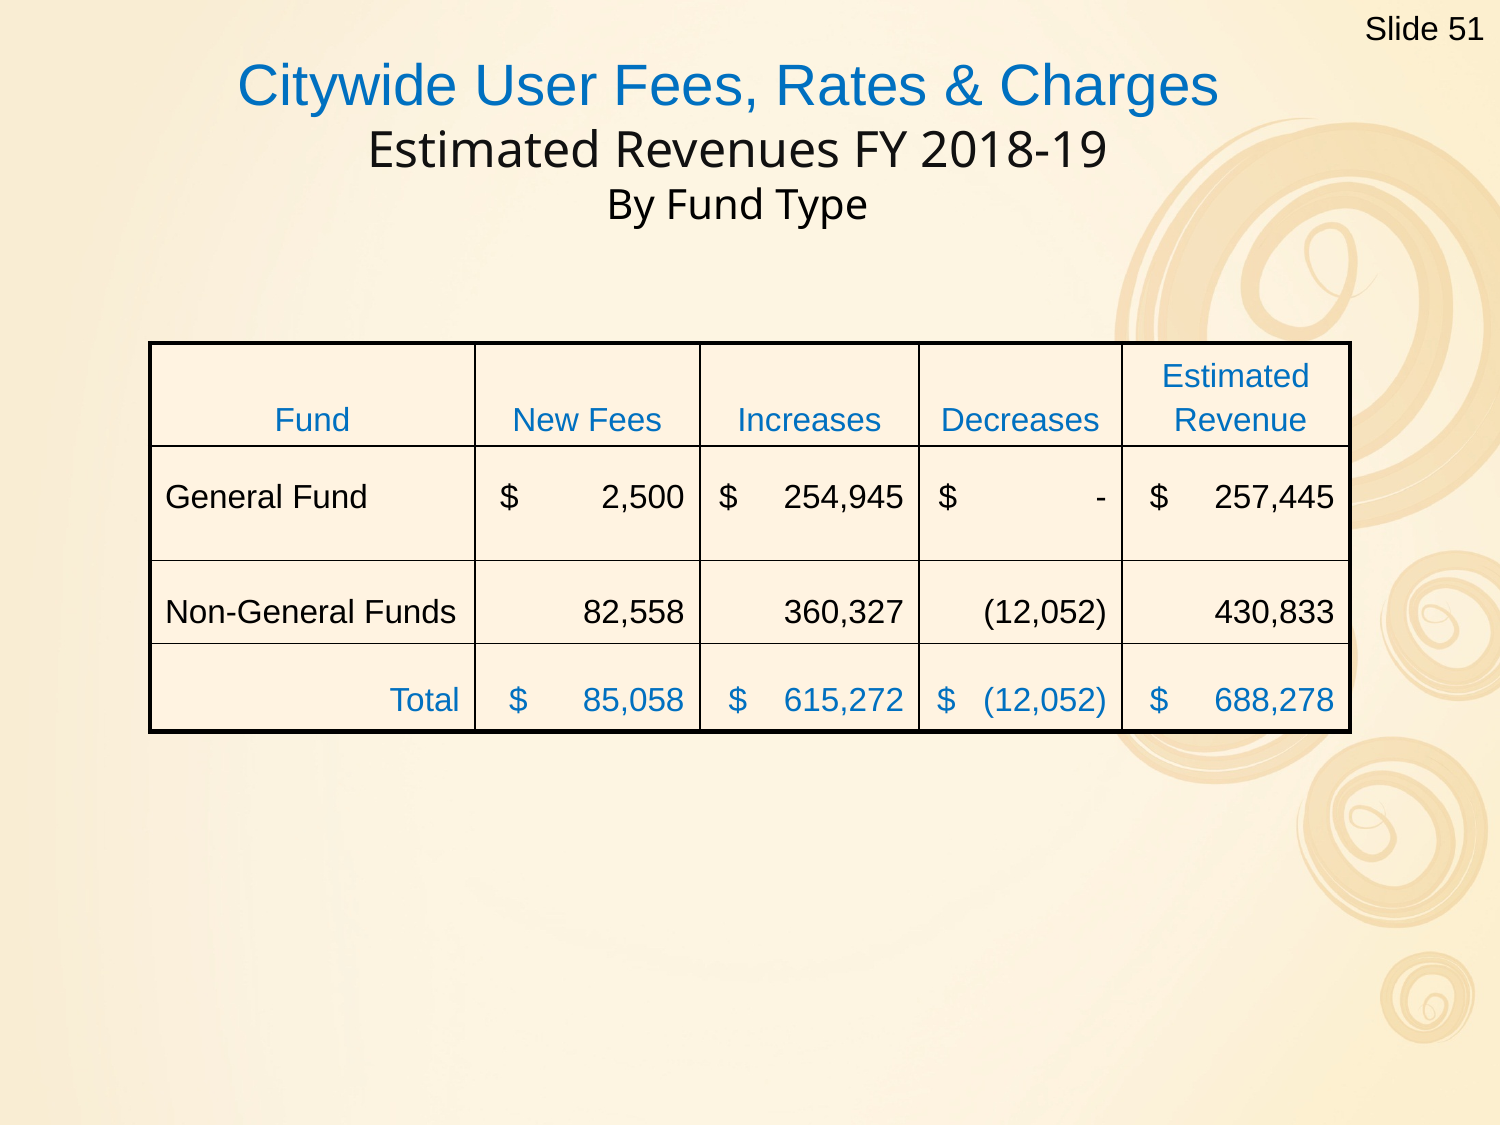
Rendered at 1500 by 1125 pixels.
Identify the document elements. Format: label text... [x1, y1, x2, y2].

slide_number Slide 51 [1149, 0, 1500, 75]
table_cell $ 257,445 [1123, 447, 1348, 560]
table_header New Fees [476, 345, 699, 445]
table_cell $ 85,058 [476, 644, 699, 729]
table_cell $ 688,278 [1123, 644, 1348, 729]
table_cell $ (12,052) [920, 644, 1121, 729]
table_header Estimated Revenue [1123, 345, 1348, 445]
table_cell $ 254,945 [701, 447, 918, 560]
table_cell Non-General Funds [152, 561, 474, 643]
table_cell $ 615,272 [701, 644, 918, 729]
table_cell 430,833 [1123, 561, 1348, 643]
table_cell Total [152, 644, 474, 729]
table_cell $ 2,500 [476, 447, 699, 560]
table_header Increases [701, 345, 918, 445]
table_cell $ - [920, 447, 1121, 560]
table_header Decreases [920, 345, 1121, 445]
table_cell (12,052) [920, 561, 1121, 643]
table_header Fund [152, 345, 474, 445]
picture [0, 0, 1500, 1125]
text_box Citywide User Fees, Rates & Charges Estimated Revenues FY 2018-19 By Fund Type [112, 62, 1363, 213]
table_cell General Fund [152, 447, 474, 560]
table_cell 360,327 [701, 561, 918, 643]
table_cell 82,558 [476, 561, 699, 643]
